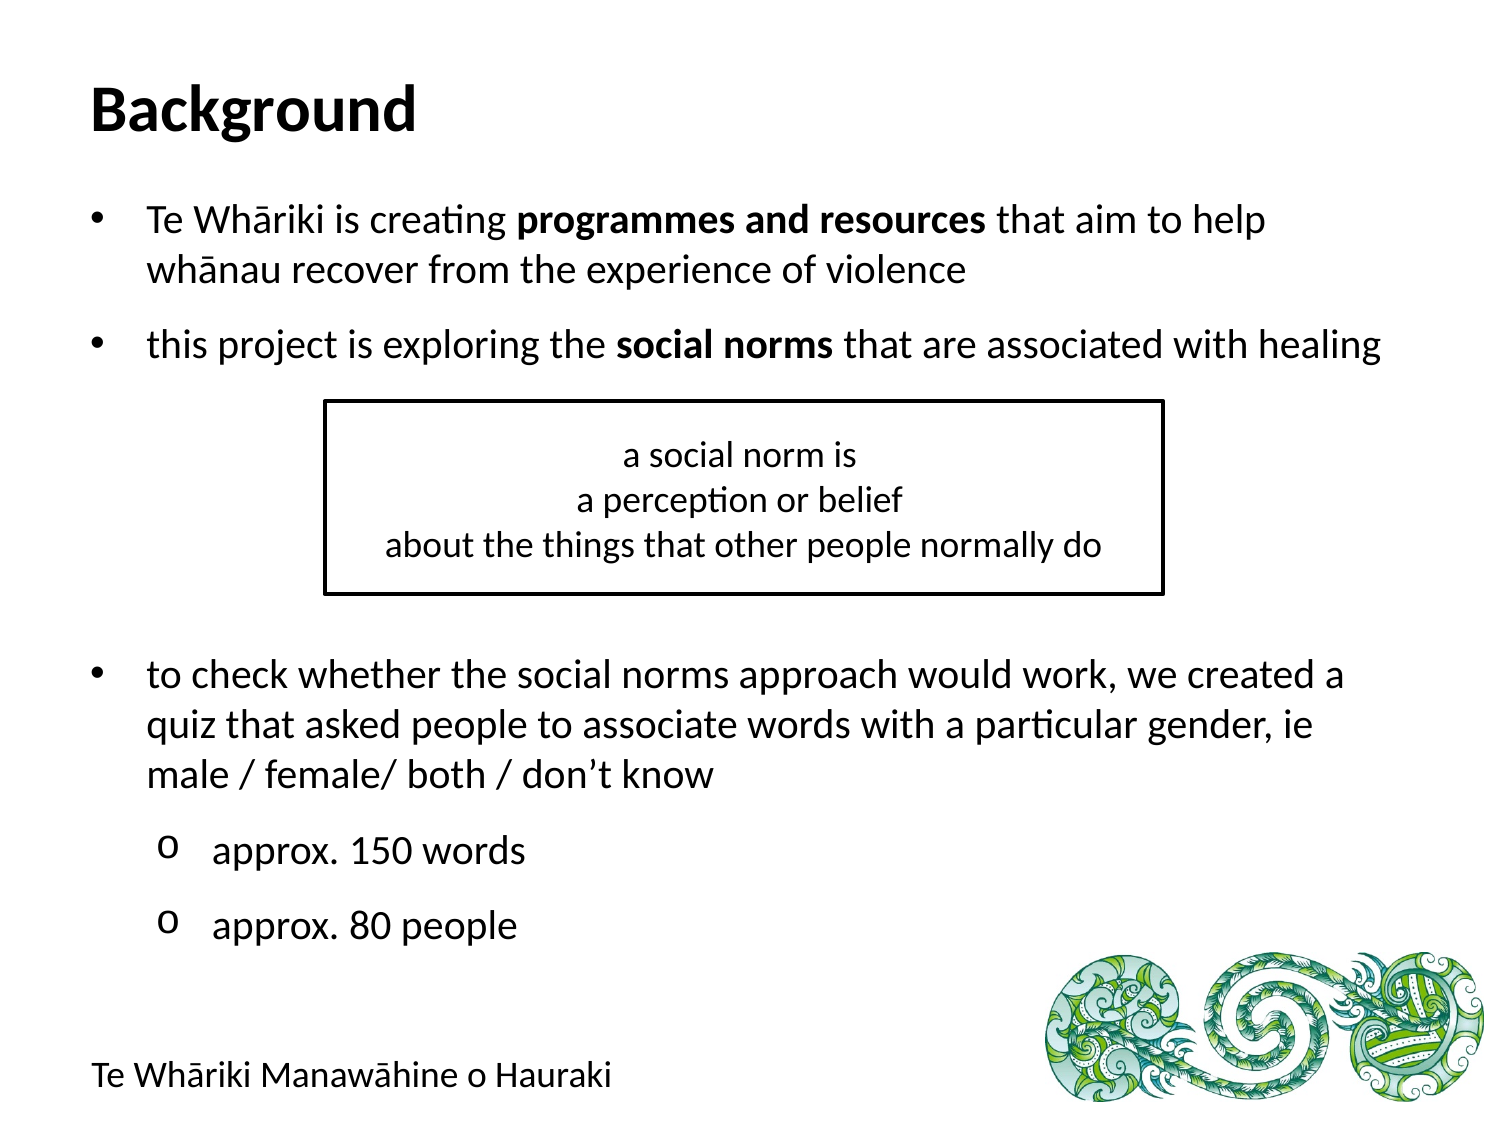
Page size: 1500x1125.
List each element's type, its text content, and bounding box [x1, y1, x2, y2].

picture [1045, 952, 1484, 1102]
title Background [75, 45, 1425, 233]
text_box a social norm is a perception or belief about the things that other people normally do [323, 399, 1165, 596]
footer Te Whāriki Manawāhine o Hauraki [76, 1042, 988, 1103]
list Te Whāriki is creating programmes and resources that aim to help whānau recover from the experience of violence this project is exploring the social norms that are associated with healing to check whether the social norms approach would work, we created a quiz that asked people to associate words with a particular gender, ie male / female/ both / don’t know approx. 150 words approx. 80 people [75, 184, 1412, 1005]
